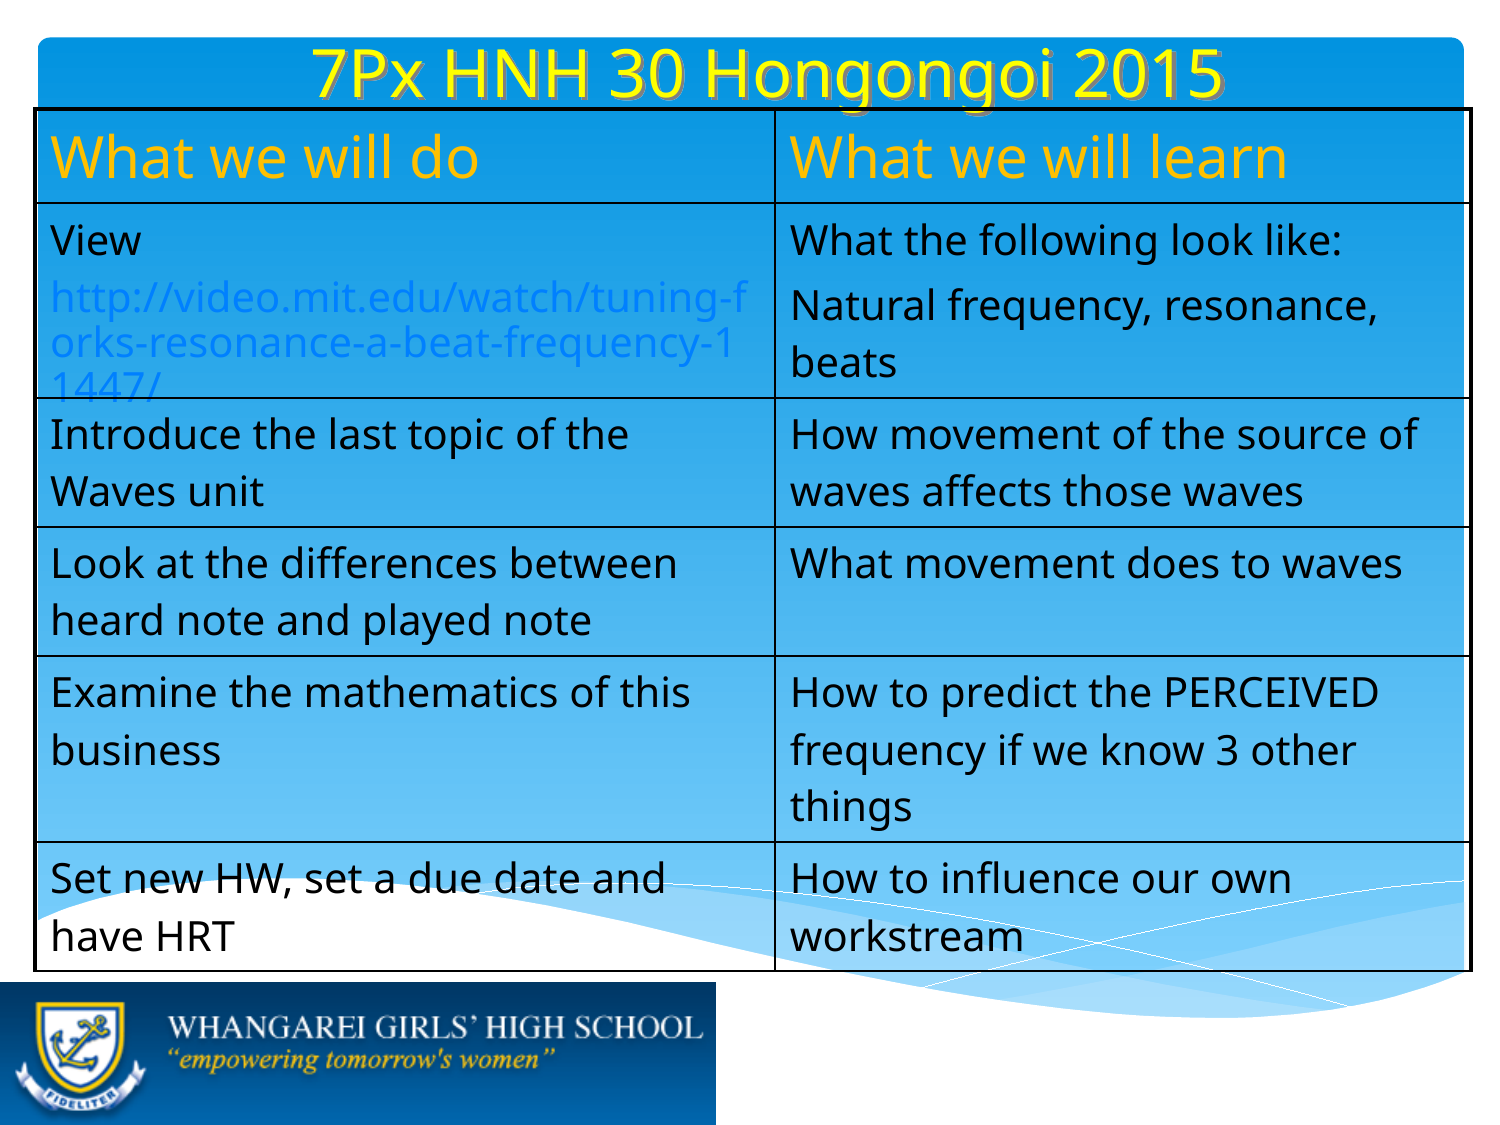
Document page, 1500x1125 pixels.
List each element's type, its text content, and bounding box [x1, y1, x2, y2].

table_cell How to influence our own workstream [776, 843, 1469, 970]
text_box 7Px HNH 30 Hongongoi 2015 [162, 20, 1375, 107]
table_cell Introduce the last topic of the Waves unit [37, 399, 774, 526]
table_cell What the following look like: Natural frequency, resonance, beats [776, 204, 1469, 397]
table_cell Examine the mathematics of this business [37, 657, 774, 841]
table_cell What movement does to waves [776, 528, 1469, 655]
table_cell Look at the differences between heard note and played note [37, 528, 774, 655]
table_cell Set new HW, set a due date and have HRT [37, 843, 774, 970]
table_cell View http://video.mit.edu/watch/tuning-forks-resonance-a-beat-frequency-11447/ [37, 204, 774, 397]
table_cell How movement of the source of waves affects those waves [776, 399, 1469, 526]
table_header What we will learn [776, 111, 1469, 202]
table_cell How to predict the PERCEIVED frequency if we know 3 other things [776, 657, 1469, 841]
picture [0, 982, 716, 1125]
table_header What we will do [37, 111, 774, 202]
